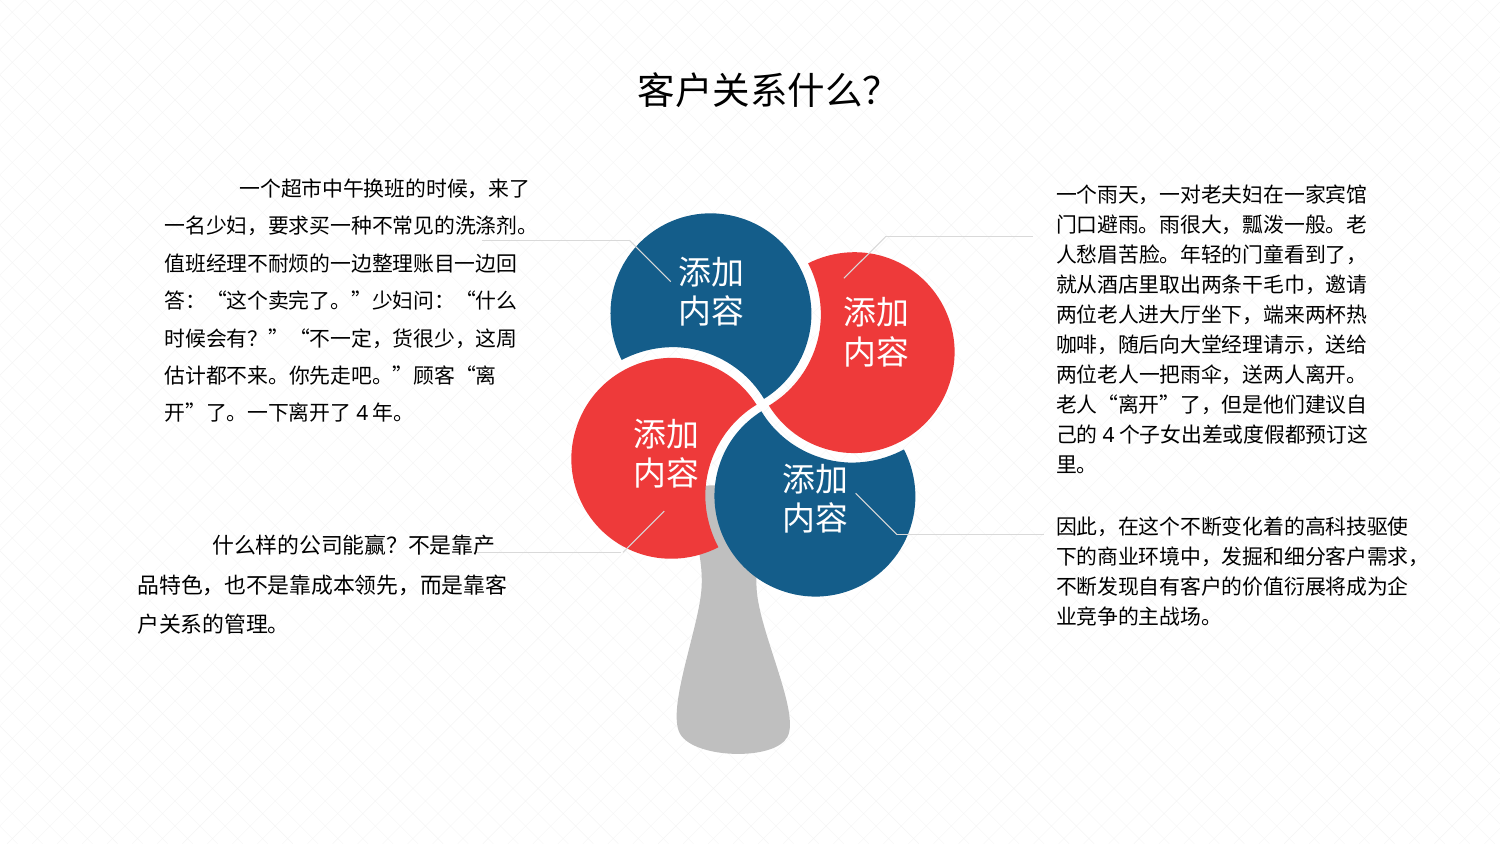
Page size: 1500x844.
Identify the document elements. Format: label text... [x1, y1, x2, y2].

text_box 一个雨天，一对老夫妇在一家宾馆门口避雨。雨很大，瓢泼一般。老人愁眉苦脸。年轻的门童看到了，就从酒店里取出两条干毛巾，邀请两位老人进大厅坐下，端来两杯热咖啡，随后向大堂经理请示，送给两位老人一把雨伞，送两人离开。老人“离开”了，但是他们建议自己的4个子女出差或度假都预订这里。 [1056, 176, 1388, 292]
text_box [554, 196, 972, 236]
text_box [474, 236, 1045, 553]
text_box 因此，在这个不断变化着的高科技驱使下的商业环境中，发掘和细分客户需求，不断发现自有客户的价值衍展将成为企业竞争的主战场。 [1056, 508, 1413, 633]
text_box 一个超市中午换班的时候，来了一名少妇，要求买一种不常见的洗涤剂。值班经理不耐烦的一边整理账目一边回答：“这个卖完了。”少妇问：“什么时候会有？”“不一定，货很少，这周估计都不来。你先走吧。”顾客“离开”了。一下离开了4年。 [164, 162, 532, 278]
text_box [554, 553, 972, 754]
text_box 什么样的公司能赢？不是靠产品特色，也不是靠成本领先，而是靠客户关系的管理。 [137, 518, 513, 634]
